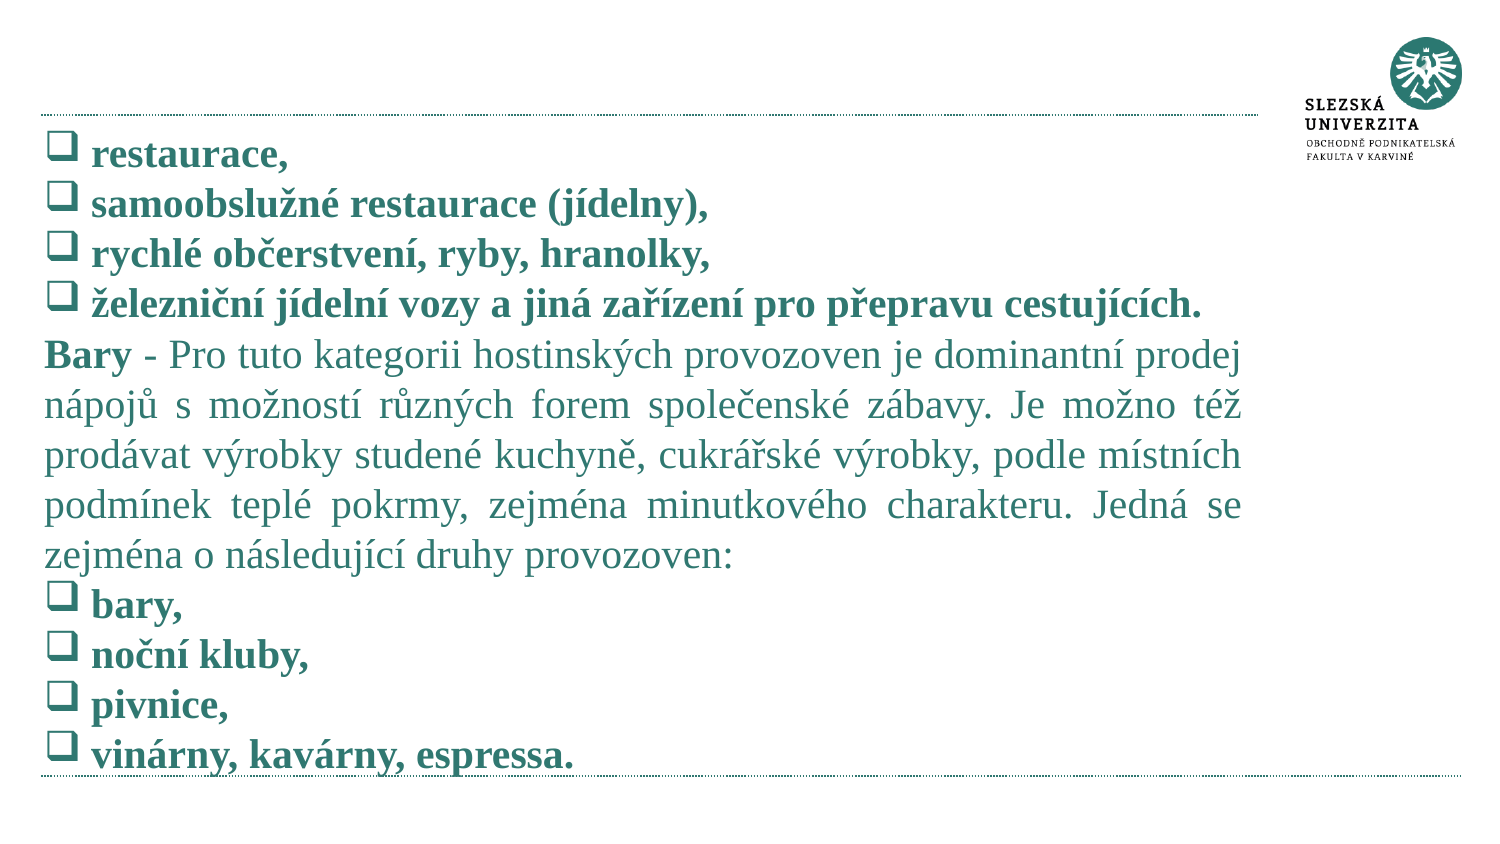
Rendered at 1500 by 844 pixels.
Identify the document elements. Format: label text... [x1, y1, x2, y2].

text_box restaurace, samoobslužné restaurace (jídelny), rychlé občerstvení, ryby, hranolky, železniční jídelní vozy a jiná zařízení pro přepravu cestujících. Bary - Pro tuto kategorii hostinských provozoven je dominantní prodej nápojů s možností různých forem společenské zábavy. Je možno též prodávat výrobky studené kuchyně, cukrářské výrobky, podle místních podmínek teplé pokrmy, zejména minutkového charakteru. Jedná se zejména o následující druhy provozoven: bary, noční kluby, pivnice, vinárny, kavárny, espressa. [29, 118, 1258, 834]
picture [1305, 37, 1462, 160]
